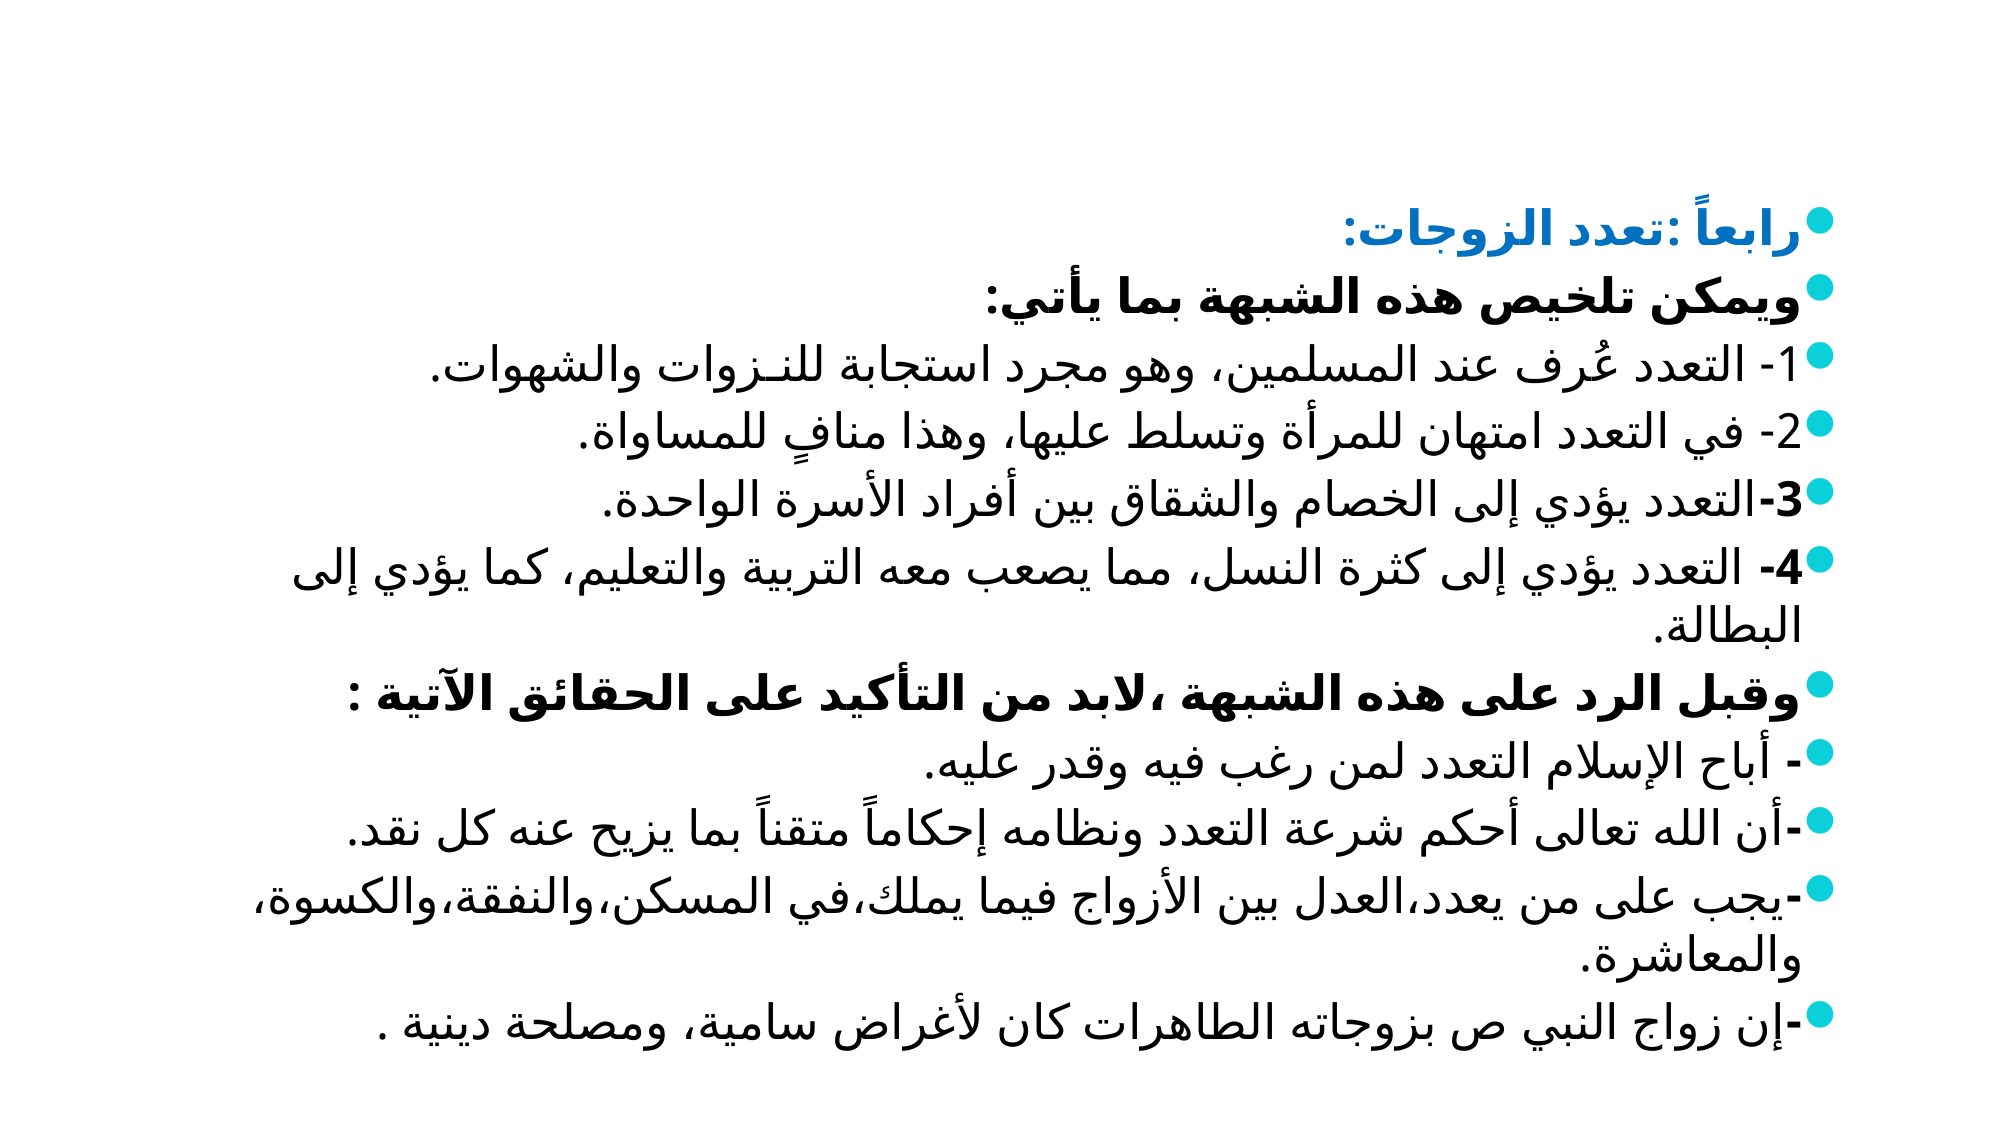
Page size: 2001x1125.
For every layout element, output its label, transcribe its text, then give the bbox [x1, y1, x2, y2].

list رابعاً :تعدد الزوجات: ويمكن تلخيص هذه الشبهة بما يأتي: 1- التعدد عُرف عند المسلمين، وهو مجرد استجابة للنـزوات والشهوات. 2- في التعدد امتهان للمرأة وتسلط عليها، وهذا منافٍ للمساواة. 3-التعدد يؤدي إلى الخصام والشقاق بين أفراد الأسرة الواحدة. 4- التعدد يؤدي إلى كثرة النسل، مما يصعب معه التربية والتعليم، كما يؤدي إلى البطالة. وقبل الرد على هذه الشبهة ،لابد من التأكيد على الحقائق الآتية : - أباح الإسلام التعدد لمن رغب فيه وقدر عليه. -أن الله تعالى أحكم شرعة التعدد ونظامه إحكاماً متقناً بما يزيح عنه كل نقد. -يجب على من يعدد،العدل بين الأزواج فيما يملك،في المسكن،والنفقة،والكسوة، والمعاشرة. -إن زواج النبي ص بزوجاته الطاهرات كان لأغراض سامية، ومصلحة دينية . [137, 189, 1863, 1064]
